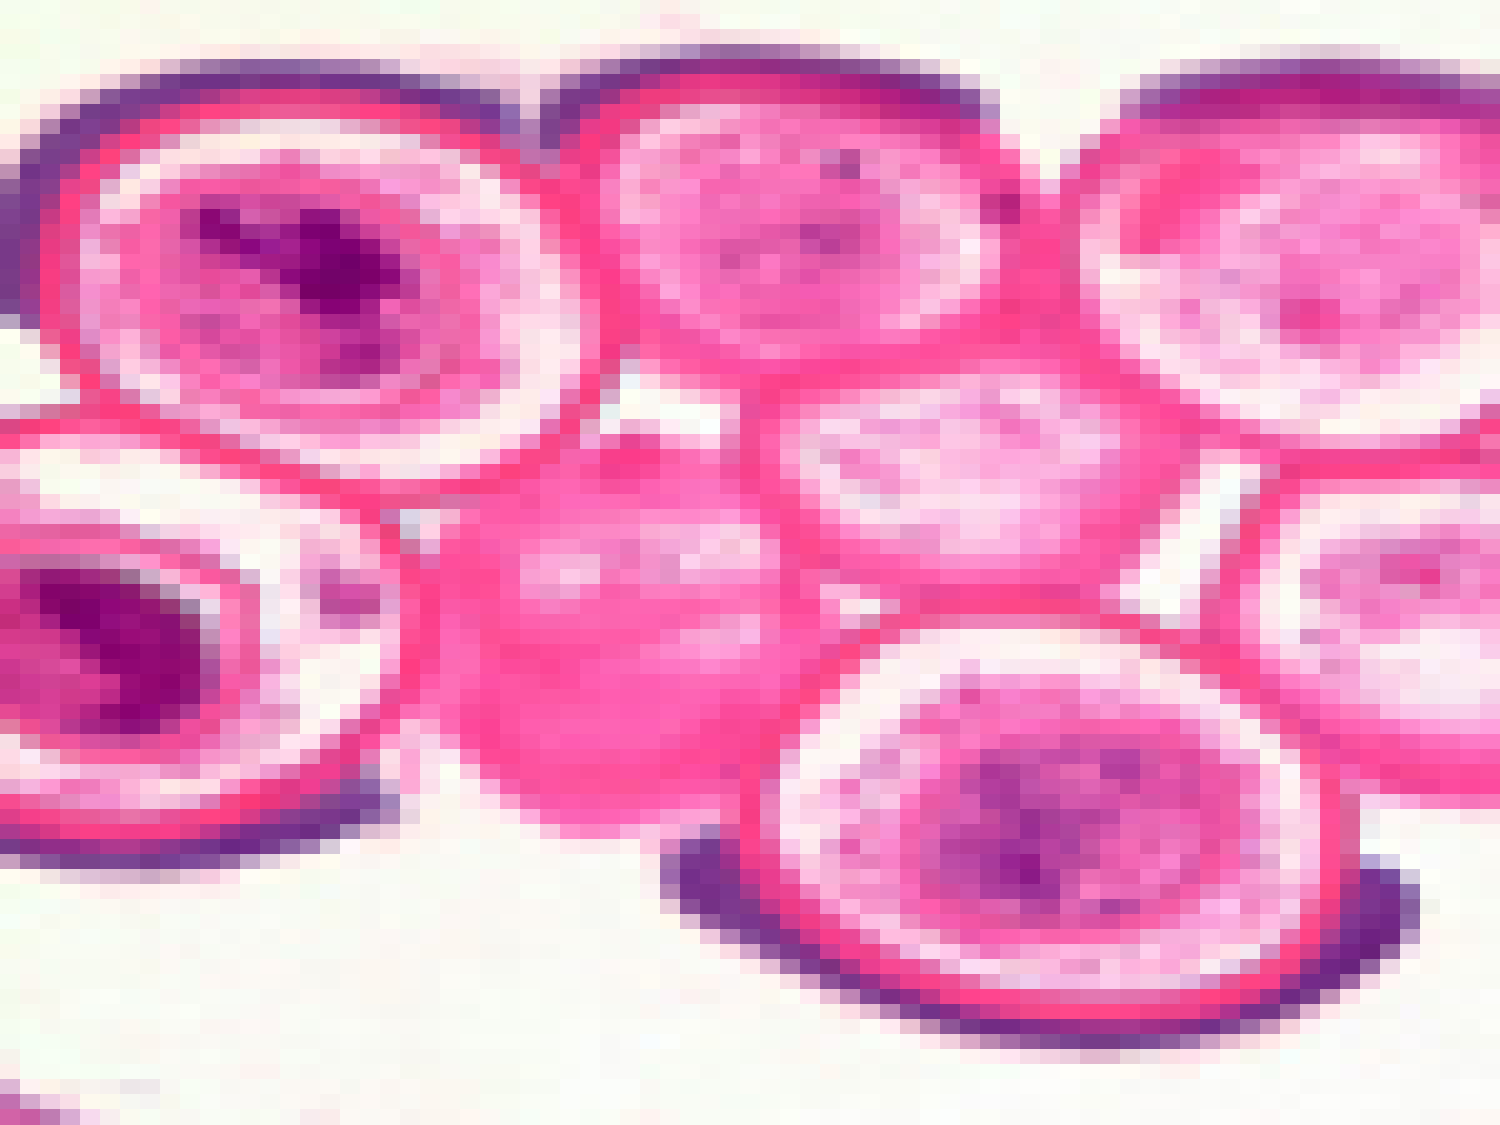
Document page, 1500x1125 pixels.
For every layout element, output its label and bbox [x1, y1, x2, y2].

list [0, 0, 1500, 1125]
